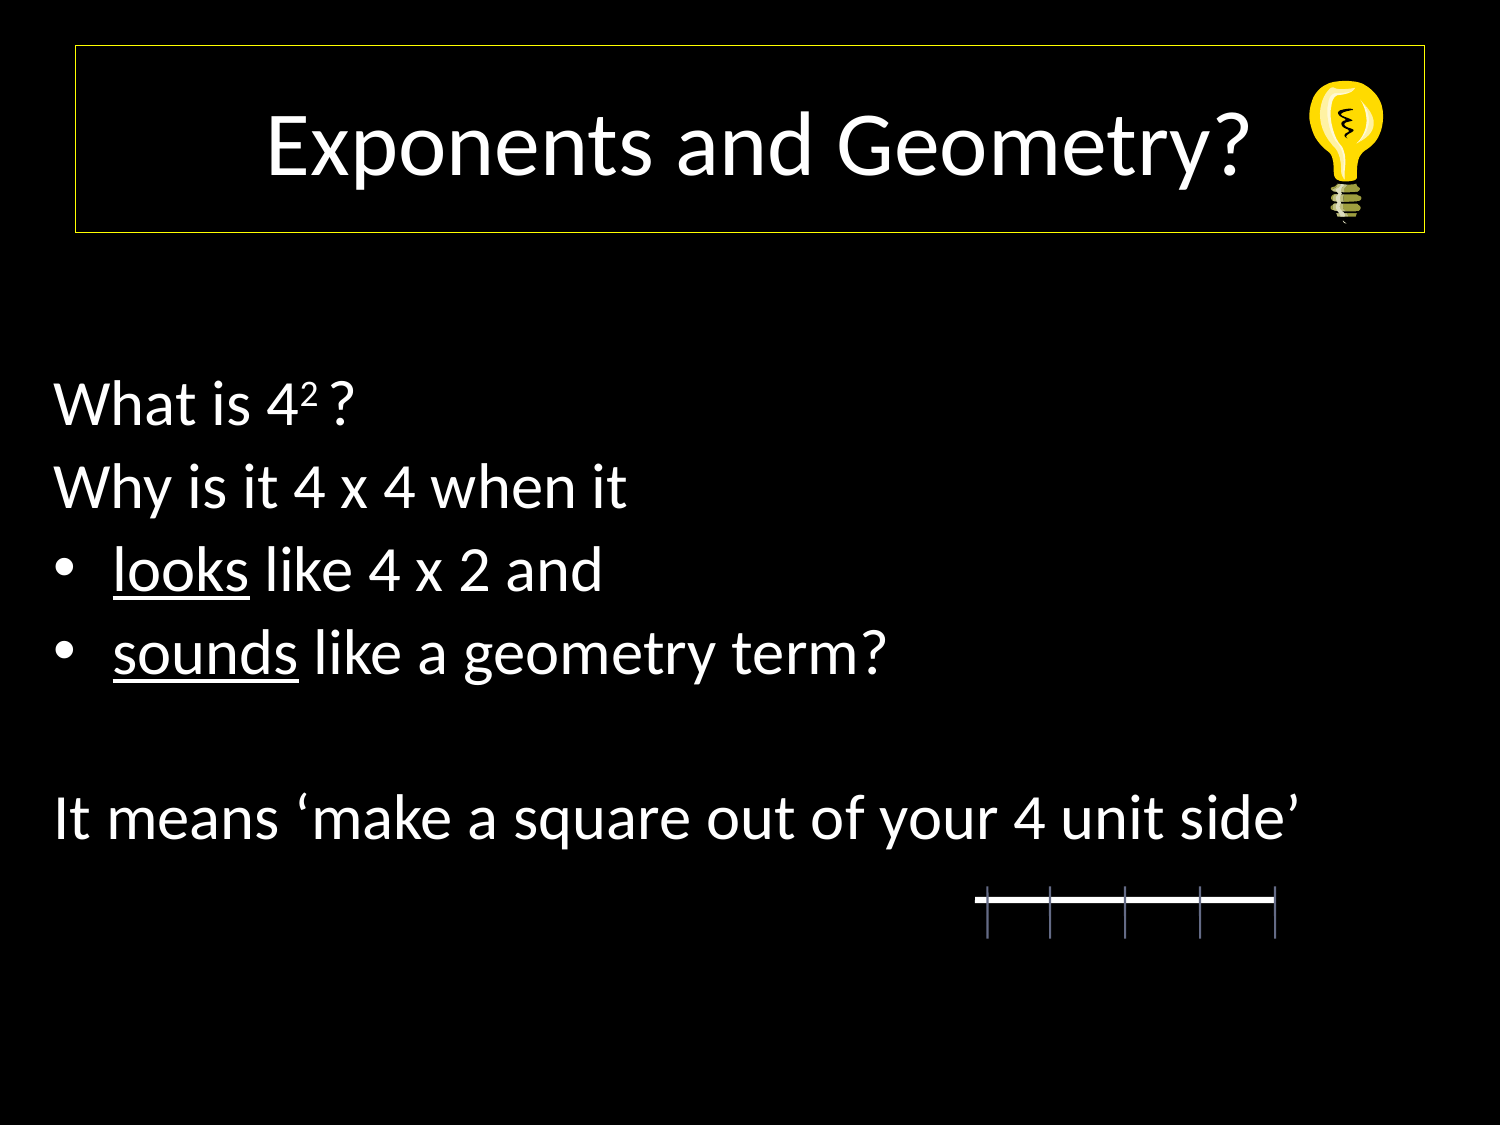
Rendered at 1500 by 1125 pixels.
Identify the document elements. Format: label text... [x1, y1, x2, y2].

title Exponents and Geometry? [75, 45, 1425, 233]
list What is 42 ? Why is it 4 x 4 when it looks like 4 x 2 and sounds like a geometry term? It means ‘make a square out of your 4 unit side’ [38, 362, 1463, 1082]
picture [1299, 74, 1392, 226]
